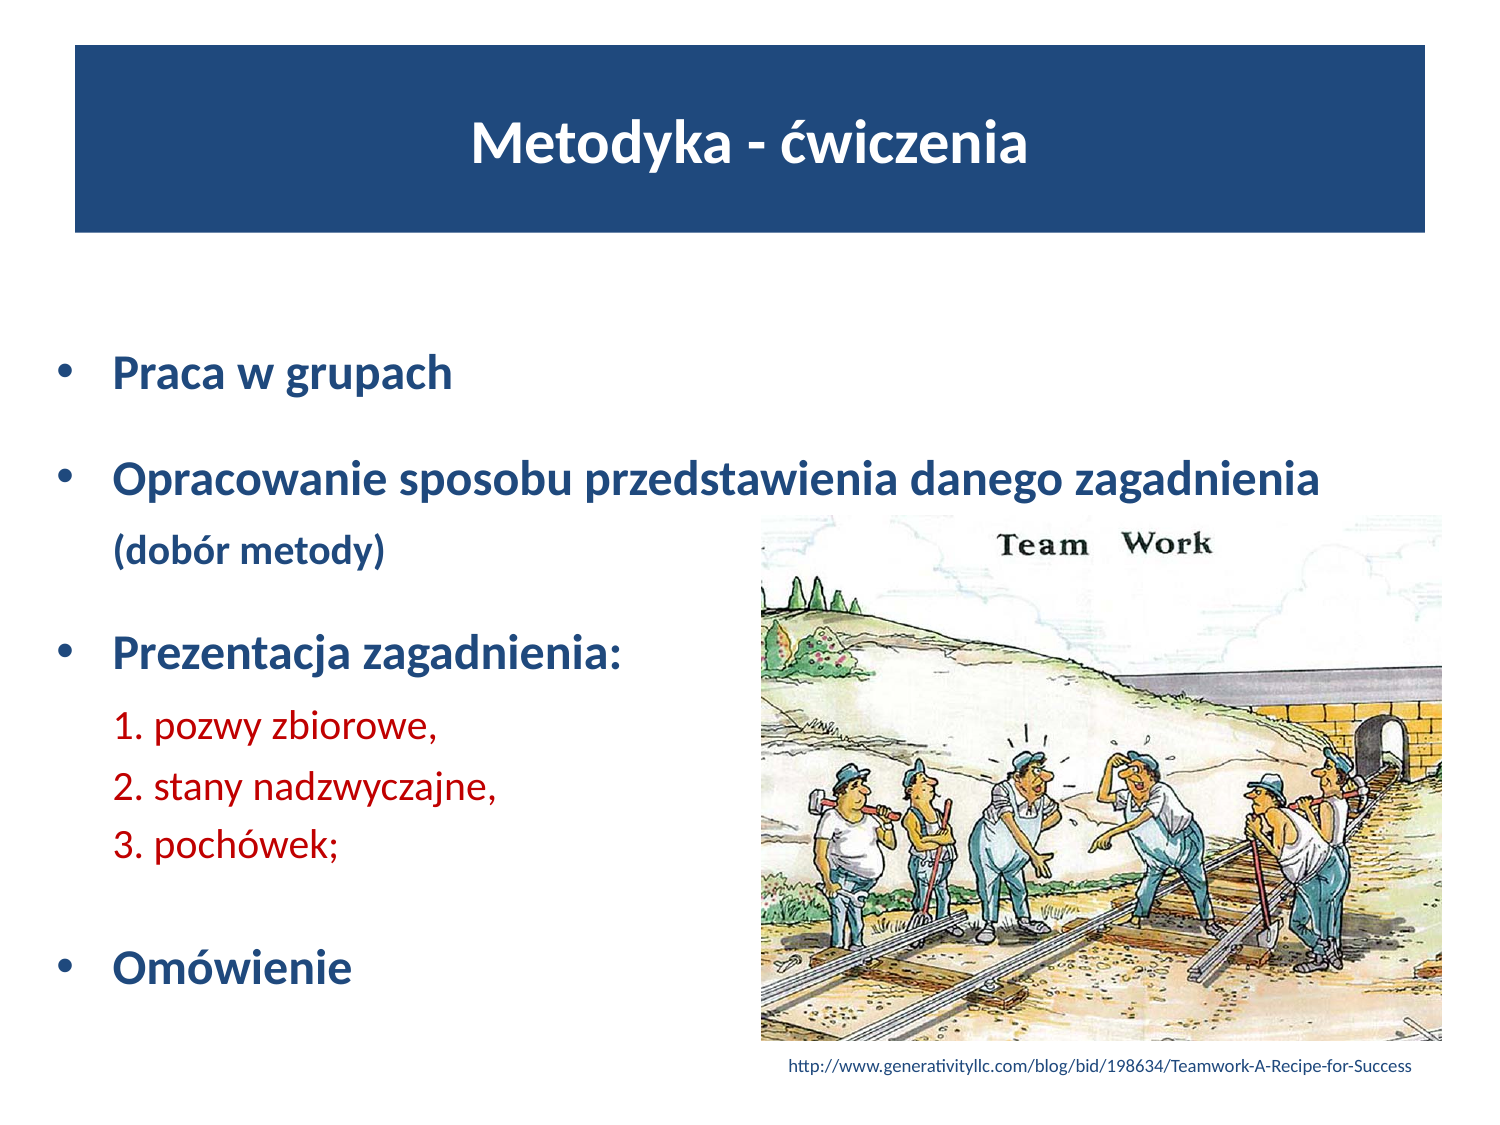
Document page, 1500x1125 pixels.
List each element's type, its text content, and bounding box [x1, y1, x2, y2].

picture [761, 514, 1442, 1041]
list Praca w grupach Opracowanie sposobu przedstawienia danego zagadnienia (dobór metody) Prezentacja zagadnienia: 1. pozwy zbiorowe, 2. stany nadzwyczajne, 3. pochówek; Omówienie [41, 262, 1459, 1094]
title Metodyka - ćwiczenia [75, 45, 1425, 233]
text_box http://www.generativityllc.com/blog/bid/198634/Teamwork-A-Recipe-for-Success [773, 1049, 1436, 1085]
